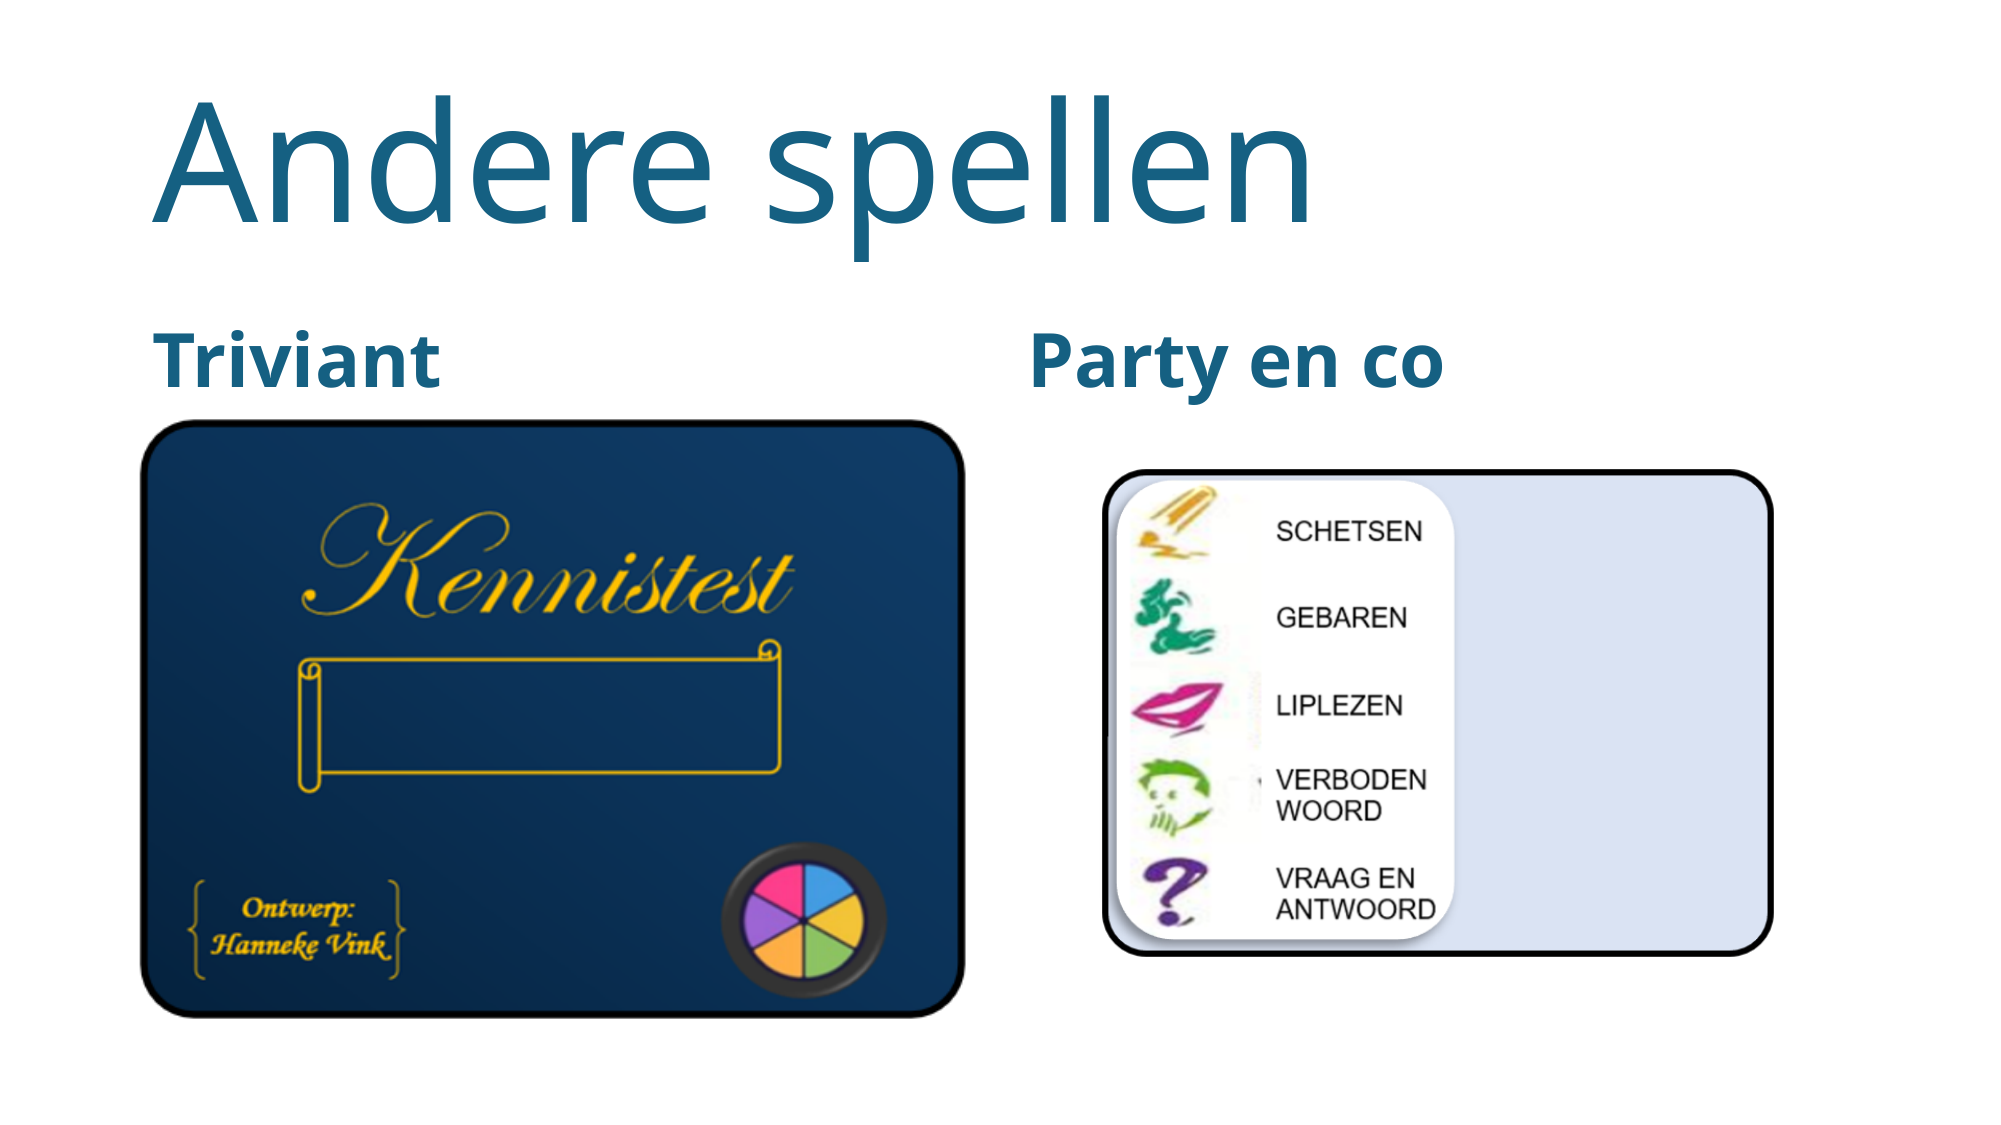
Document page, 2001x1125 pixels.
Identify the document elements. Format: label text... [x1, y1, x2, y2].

list Triviant [137, 275, 984, 411]
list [136, 410, 970, 1028]
list Party en co [1012, 275, 1863, 411]
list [1097, 465, 1778, 962]
title Andere spellen [137, 59, 1863, 278]
